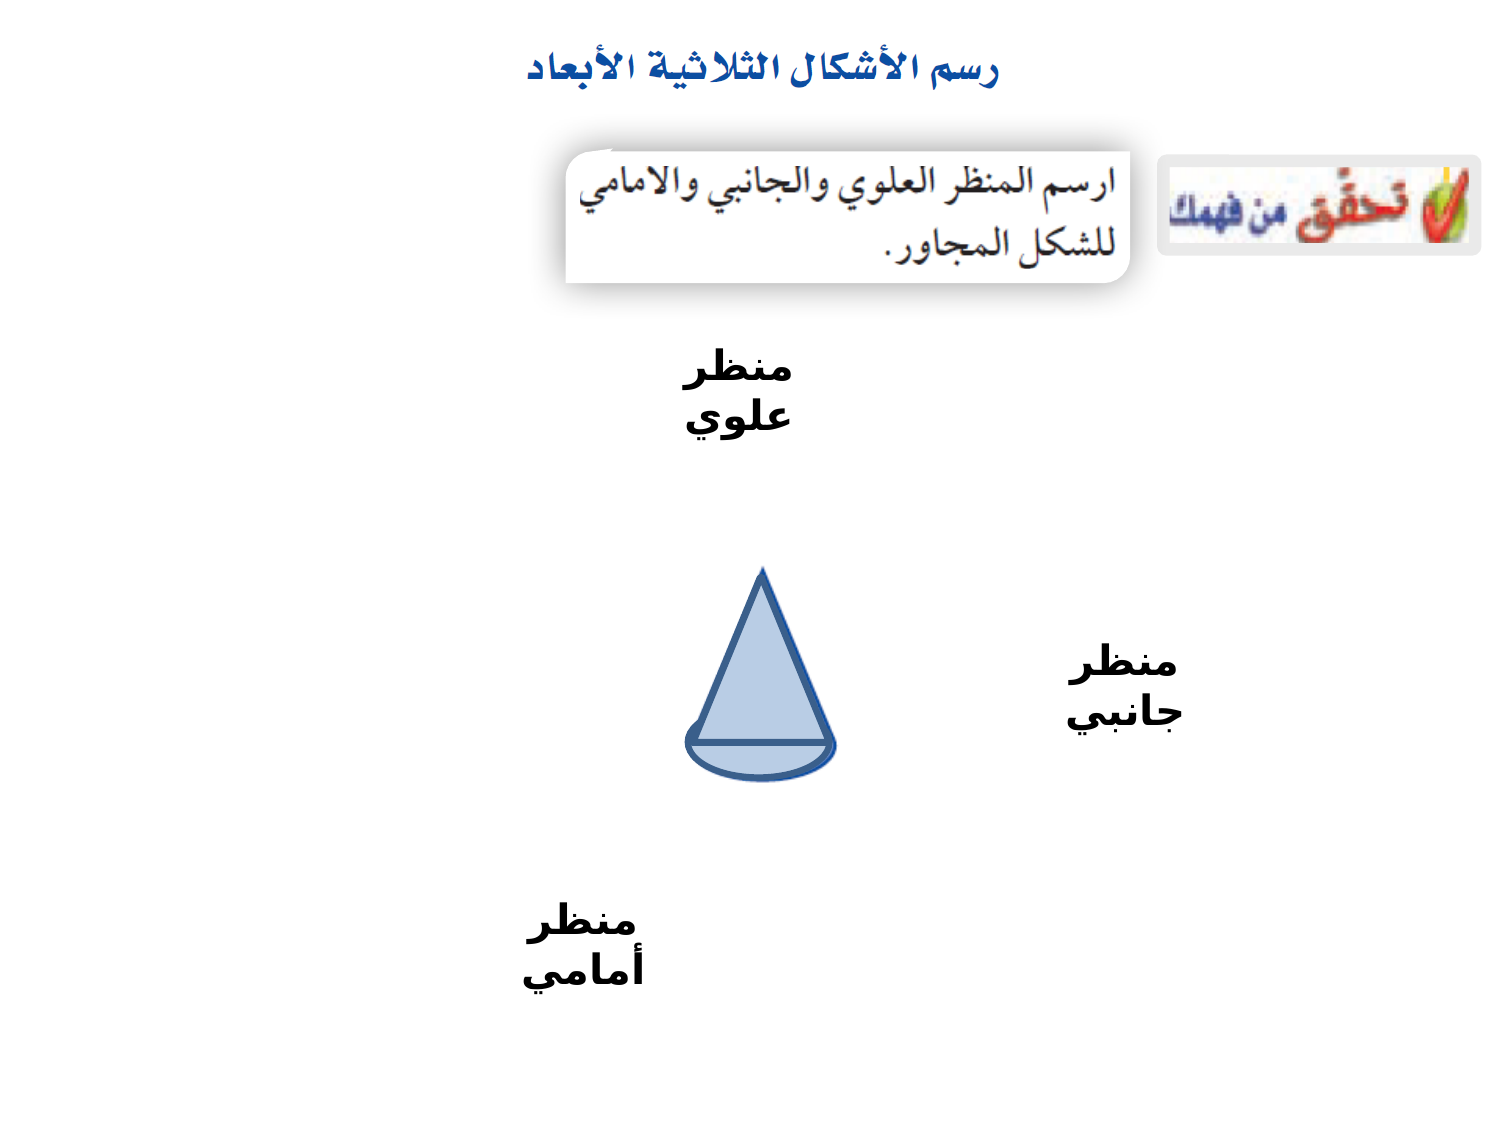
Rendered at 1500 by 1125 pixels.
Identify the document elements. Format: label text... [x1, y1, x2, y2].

picture [1163, 160, 1476, 250]
picture [682, 559, 843, 789]
picture [525, 42, 1001, 91]
text_box منظر أمامي [474, 885, 693, 1001]
picture [572, 158, 1124, 277]
text_box منظر جانبي [1016, 626, 1234, 742]
text_box منظر علوي [630, 331, 848, 446]
